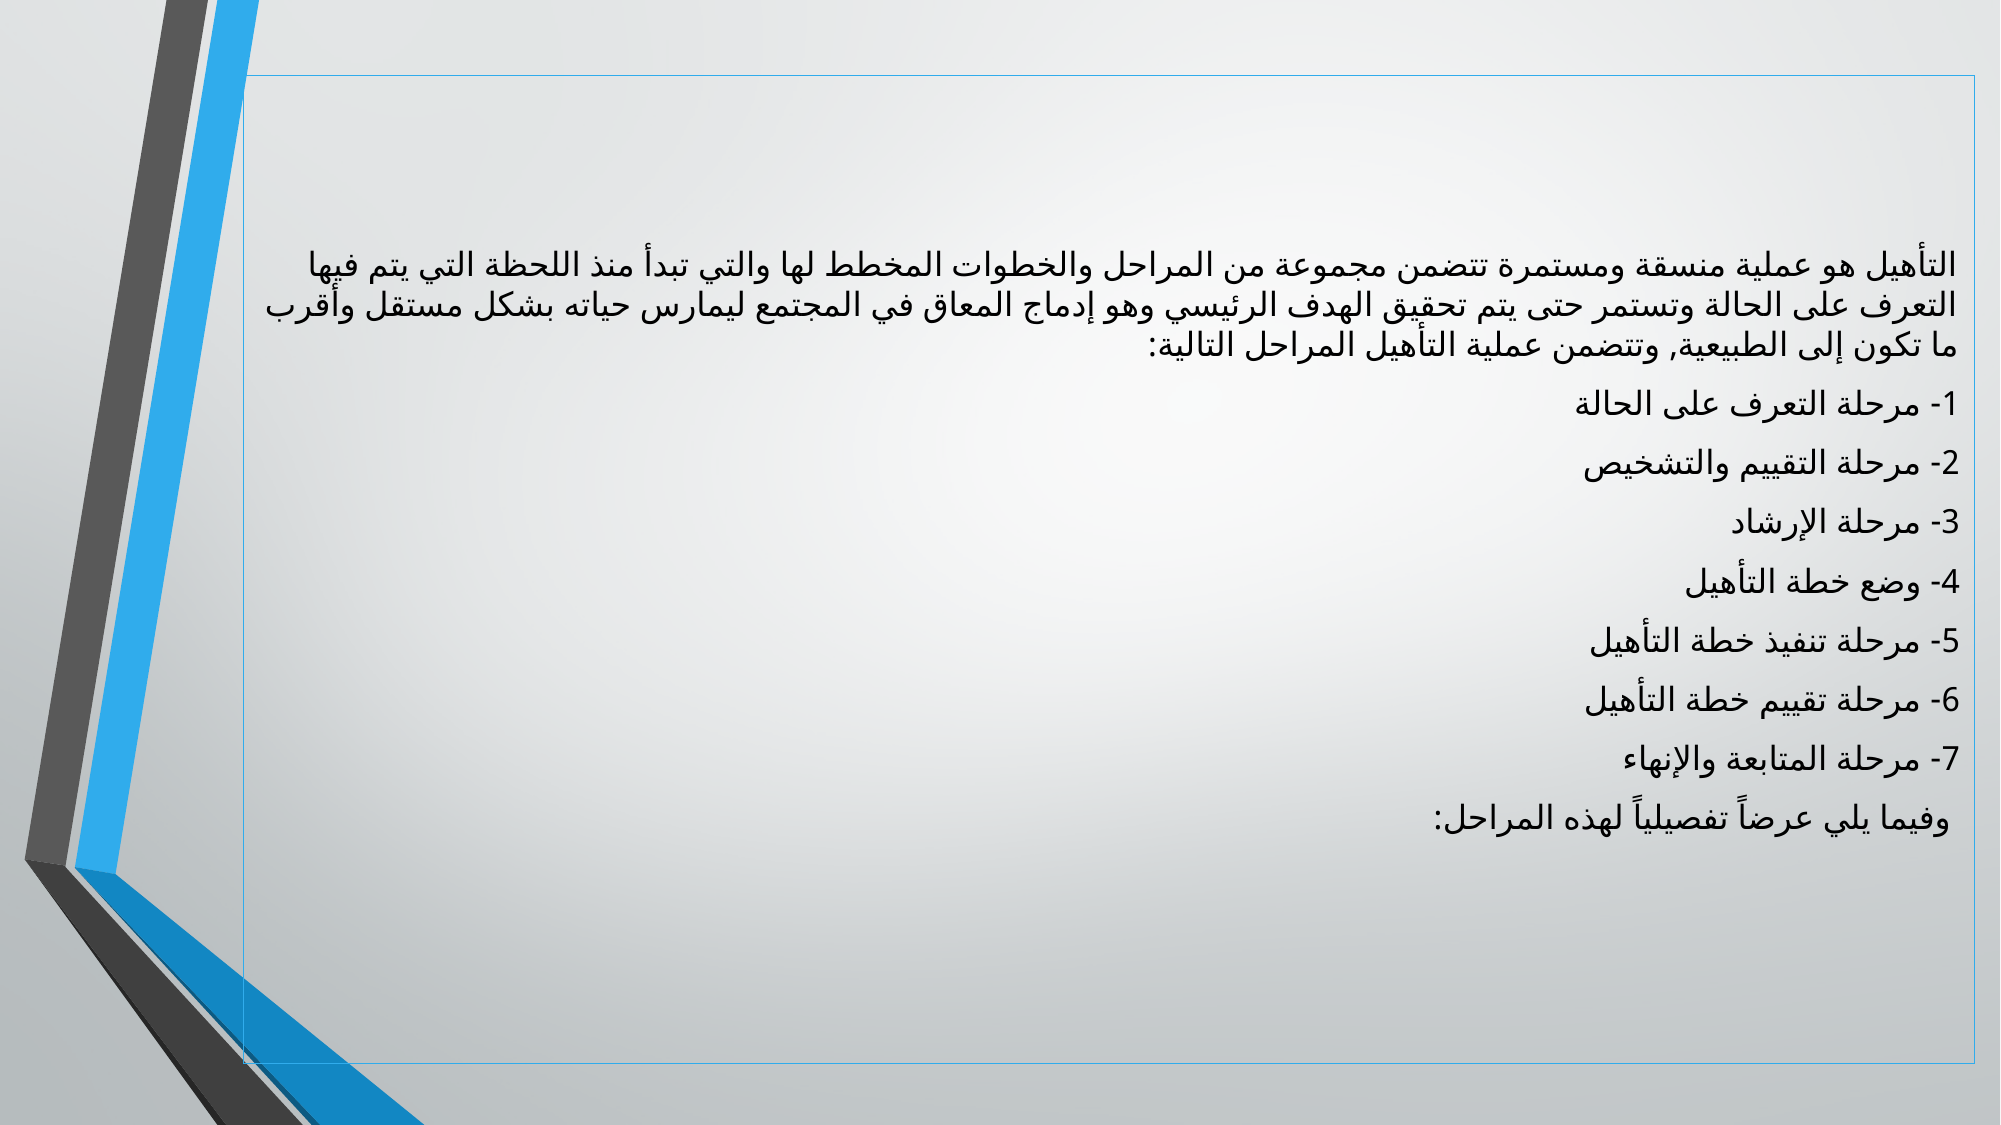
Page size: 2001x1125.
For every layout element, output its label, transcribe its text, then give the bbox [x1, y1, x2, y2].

list التأهيل هو عملية منسقة ومستمرة تتضمن مجموعة من المراحل والخطوات المخطط لها والتي تبدأ منذ اللحظة التي يتم فيها التعرف على الحالة وتستمر حتى يتم تحقيق الهدف الرئيسي وهو إدماج المعاق في المجتمع ليمارس حياته بشكل مستقل وأقرب ما تكون إلى الطبيعية, وتتضمن عملية التأهيل المراحل التالية: 1- مرحلة التعرف على الحالة 2- مرحلة التقييم والتشخيص 3- مرحلة الإرشاد 4- وضع خطة التأهيل 5- مرحلة تنفيذ خطة التأهيل 6- مرحلة تقييم خطة التأهيل 7- مرحلة المتابعة والإنهاء وفيما يلي عرضاً تفصيلياً لهذه المراحل: [243, 75, 1975, 1064]
